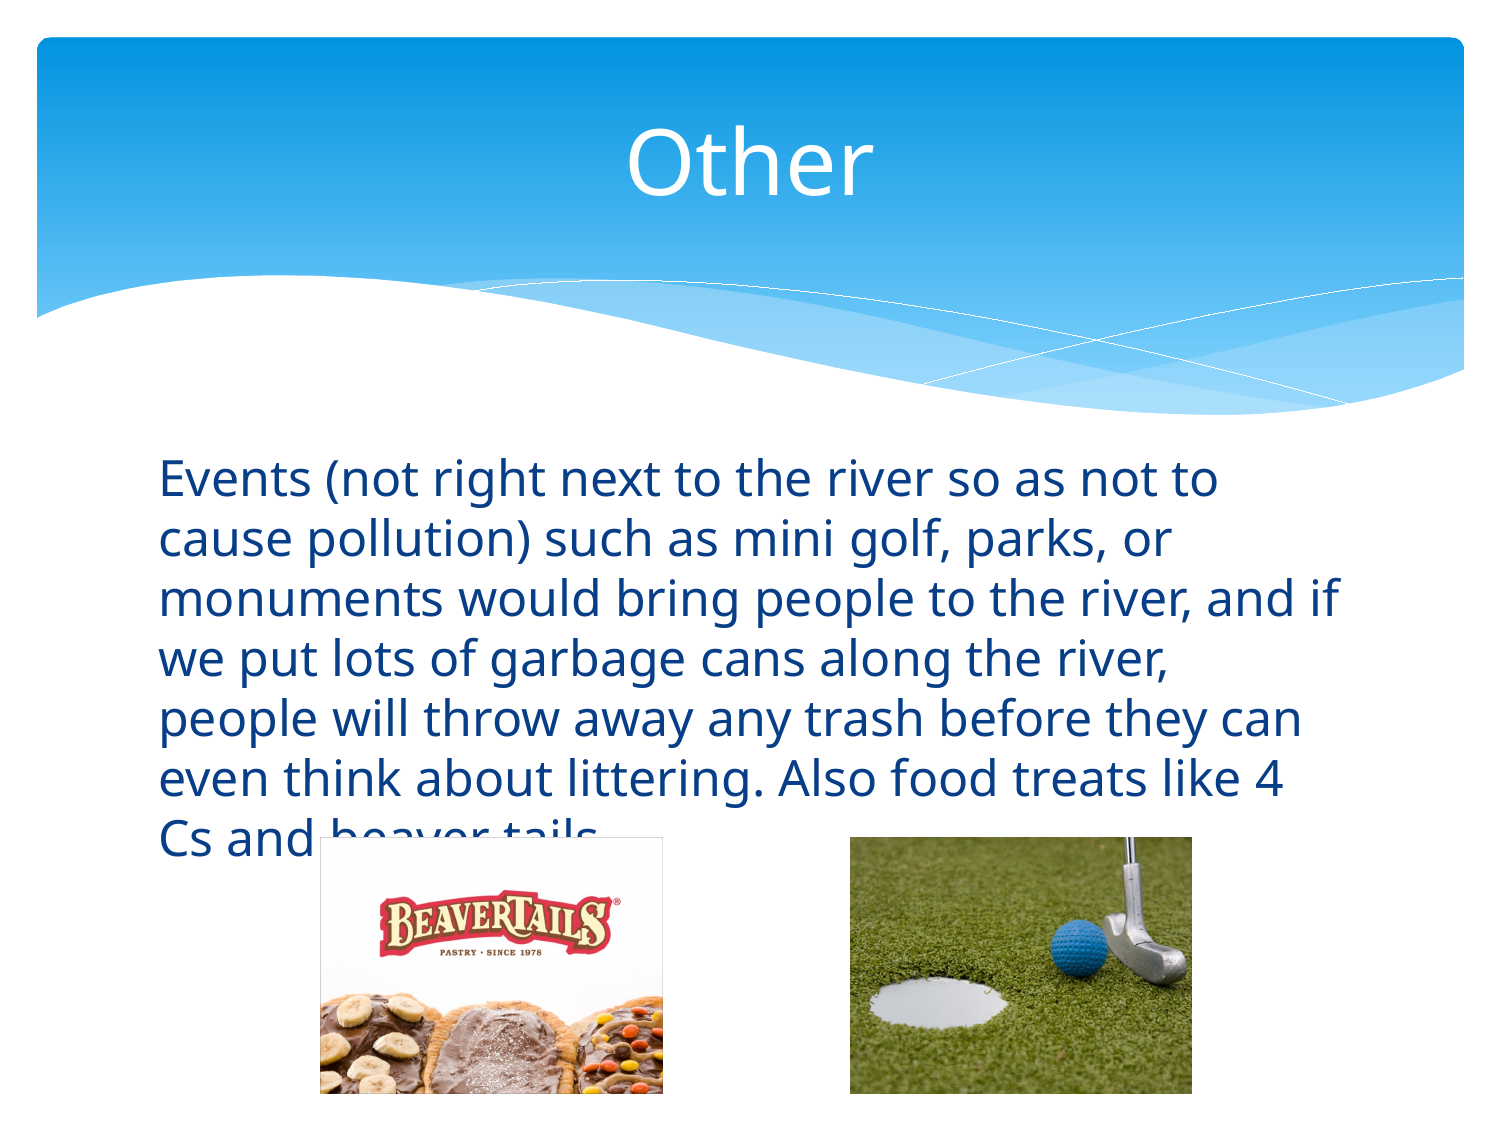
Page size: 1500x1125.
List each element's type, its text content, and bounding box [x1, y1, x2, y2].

title Other [75, 55, 1425, 261]
picture [320, 837, 663, 1094]
list Events (not right next to the river so as not to cause pollution) such as mini golf, parks, or monuments would bring people to the river, and if we put lots of garbage cans along the river, people will throw away any trash before they can even think about littering. Also food treats like 4 Cs and beaver tails. [143, 438, 1359, 1005]
picture [849, 837, 1192, 1094]
